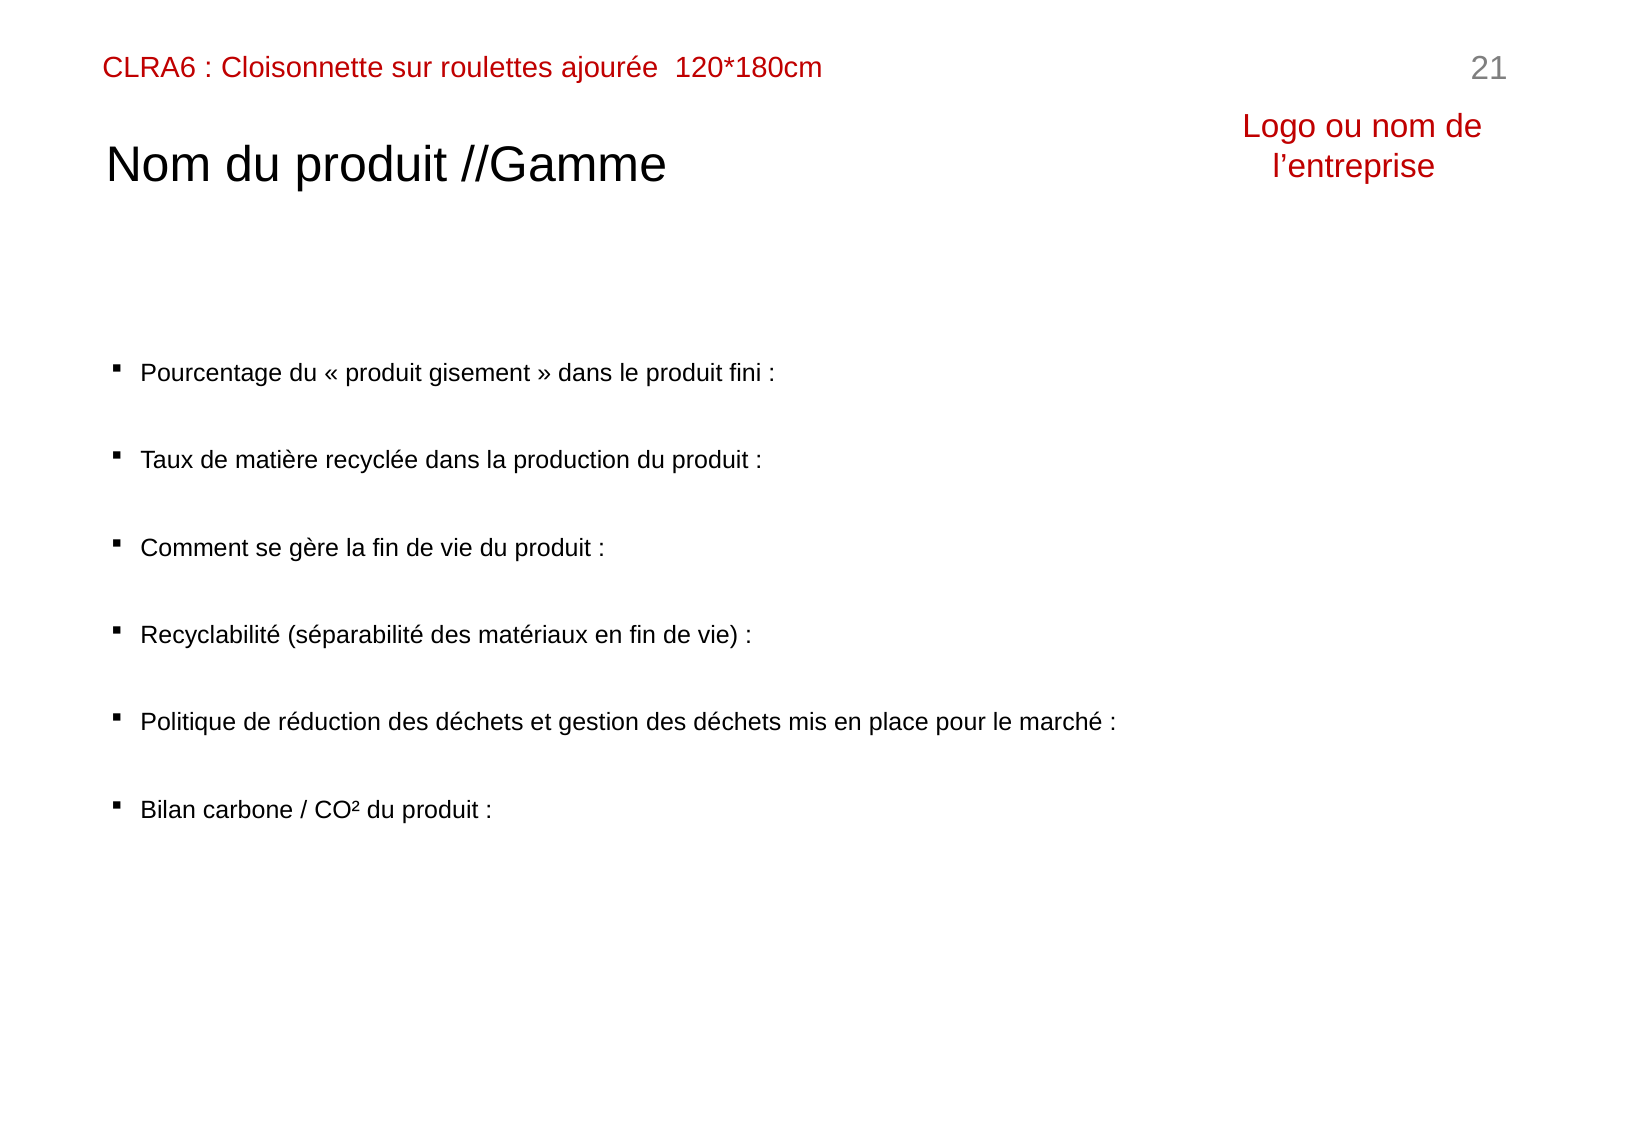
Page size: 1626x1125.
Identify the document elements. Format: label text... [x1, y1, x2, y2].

text_box Pourcentage du « produit gisement » dans le produit fini : Taux de matière recyclée dans la production du produit : Comment se gère la fin de vie du produit : Recyclabilité (séparabilité des matériaux en fin de vie) : Politique de réduction des déchets et gestion des déchets mis en place pour le marché : Bilan carbone / CO² du produit : [81, 304, 1333, 1067]
slide_number 21 [1426, 19, 1523, 91]
list Nom du produit //Gamme [91, 109, 1523, 215]
title CLRA6 : Cloisonnette sur roulettes ajourée 120*180cm [102, 19, 1426, 109]
text_box Logo ou nom de l’entreprise [1141, 91, 1567, 197]
